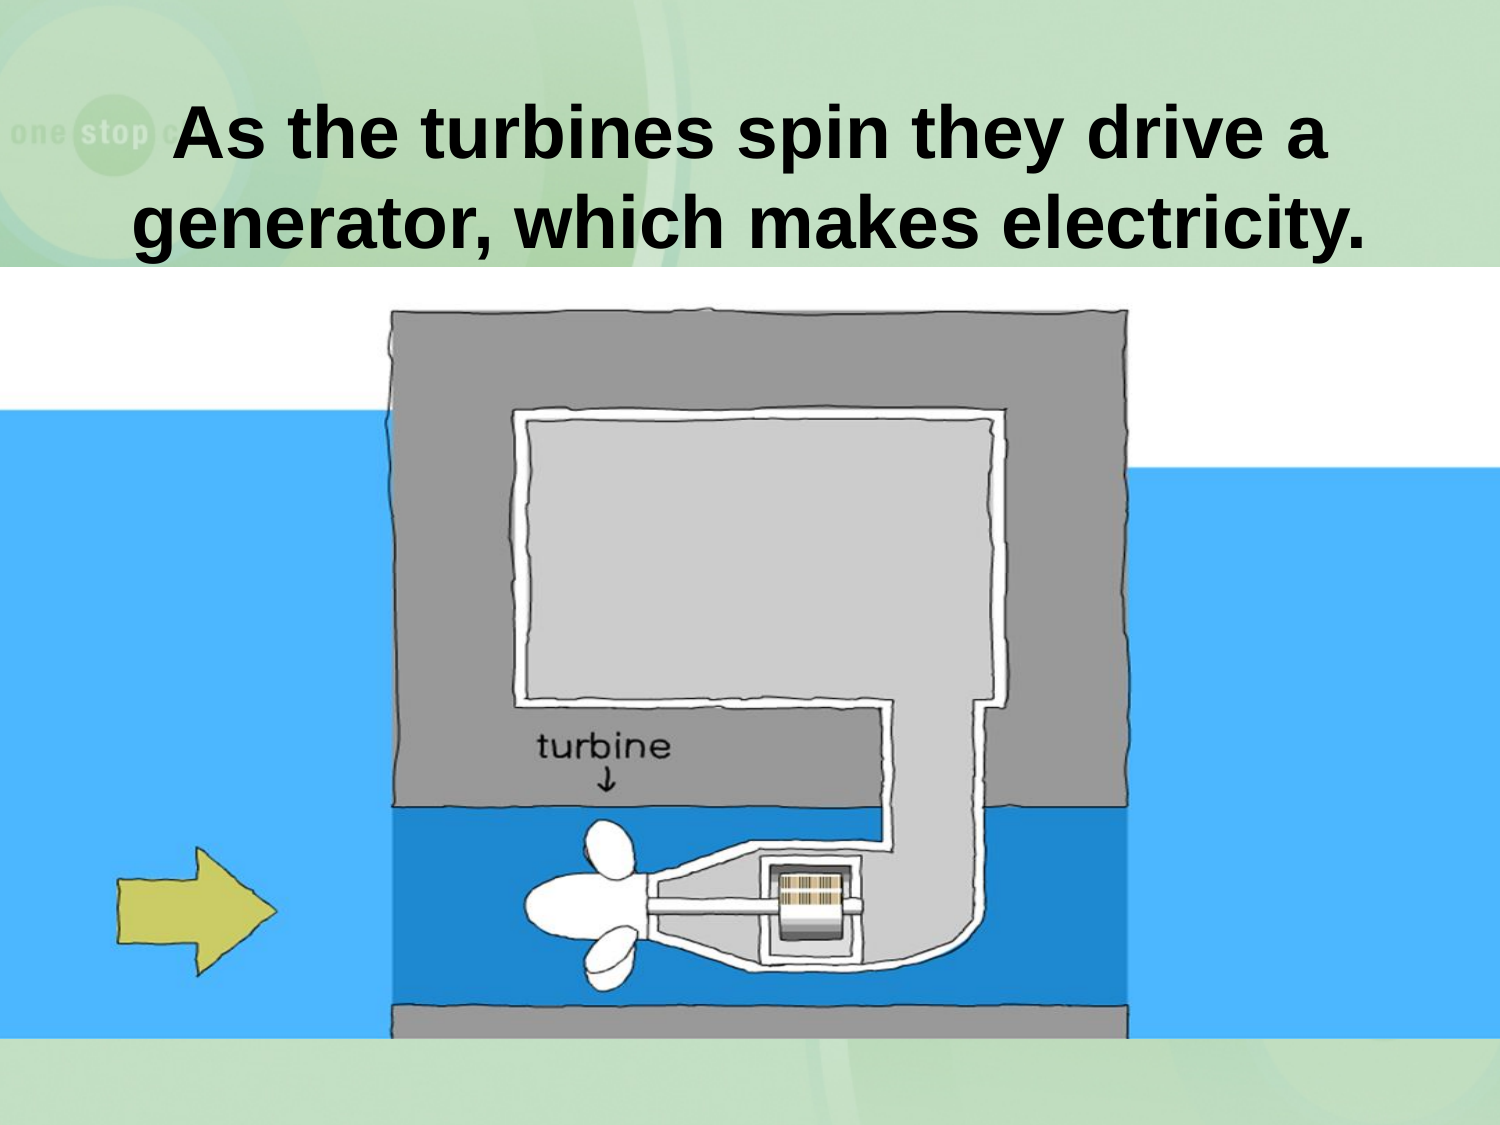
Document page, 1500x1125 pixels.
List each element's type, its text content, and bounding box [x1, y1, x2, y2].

title As the turbines spin they drive a generator, which makes electricity. [75, 79, 1425, 265]
picture [0, 0, 1500, 1125]
